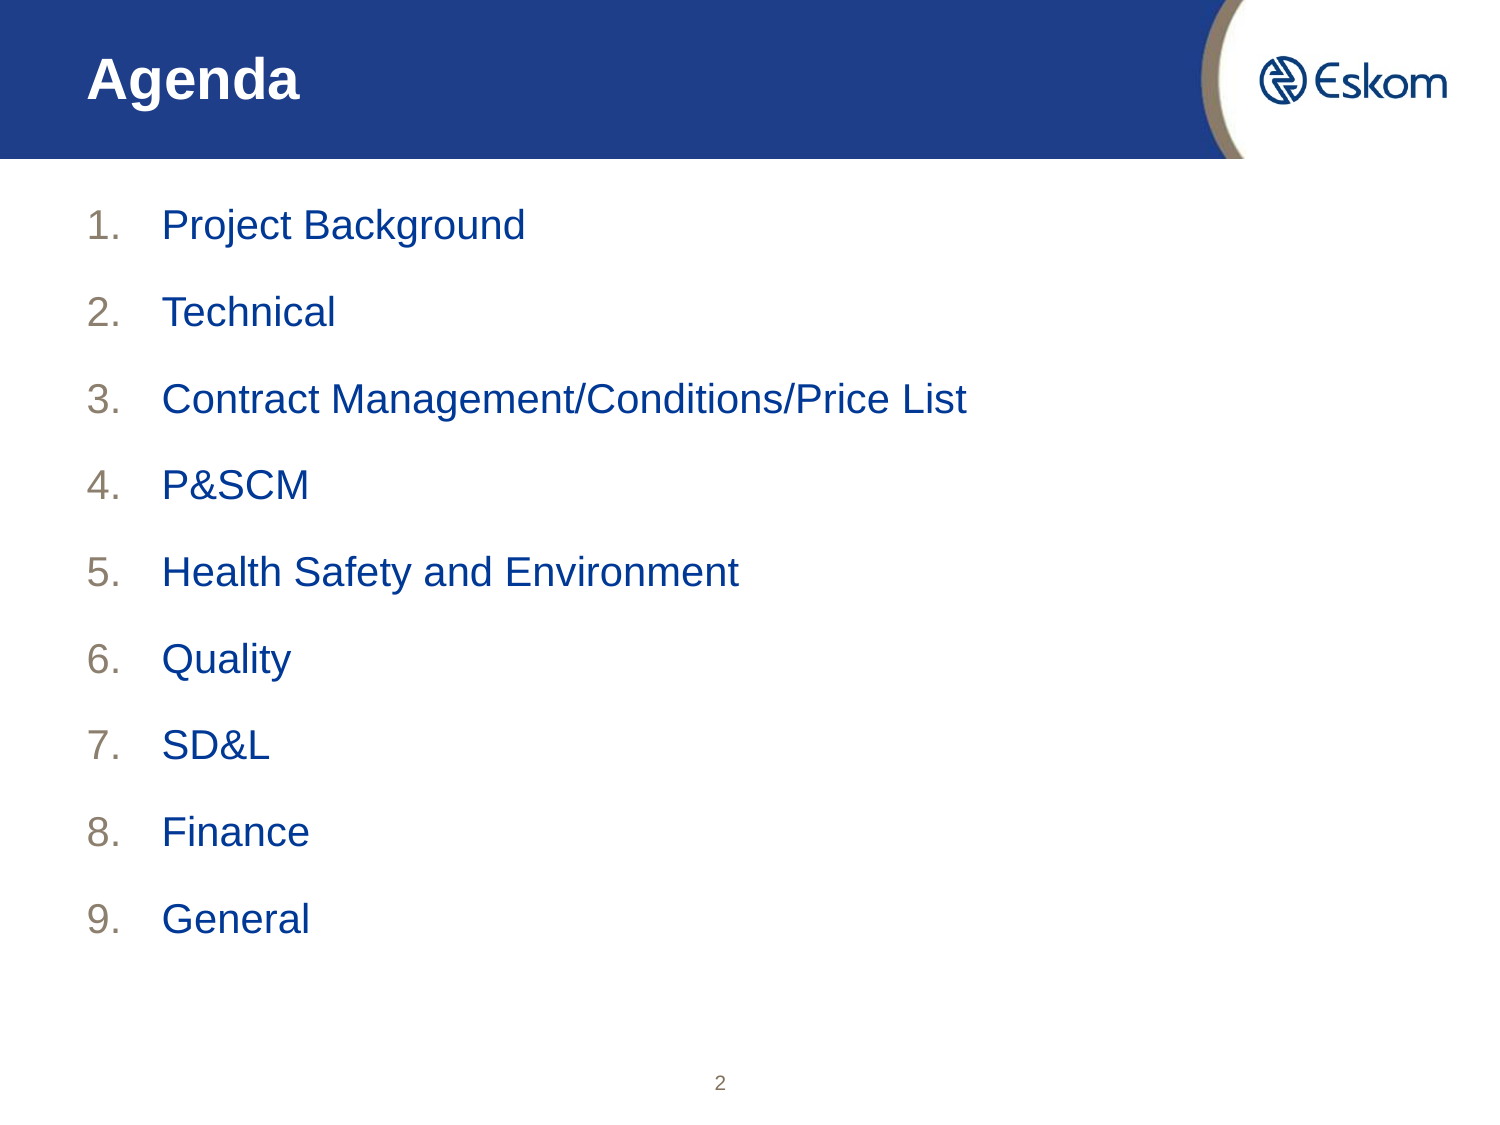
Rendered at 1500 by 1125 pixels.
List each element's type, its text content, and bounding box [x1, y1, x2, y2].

slide_number 2 [643, 1058, 798, 1103]
title Agenda [71, 27, 1142, 137]
list Project Background Technical Contract Management/Conditions/Price List P&SCM Health Safety and Environment Quality SD&L Finance General [71, 196, 1447, 1037]
picture [0, 0, 1246, 159]
picture [1257, 55, 1450, 105]
